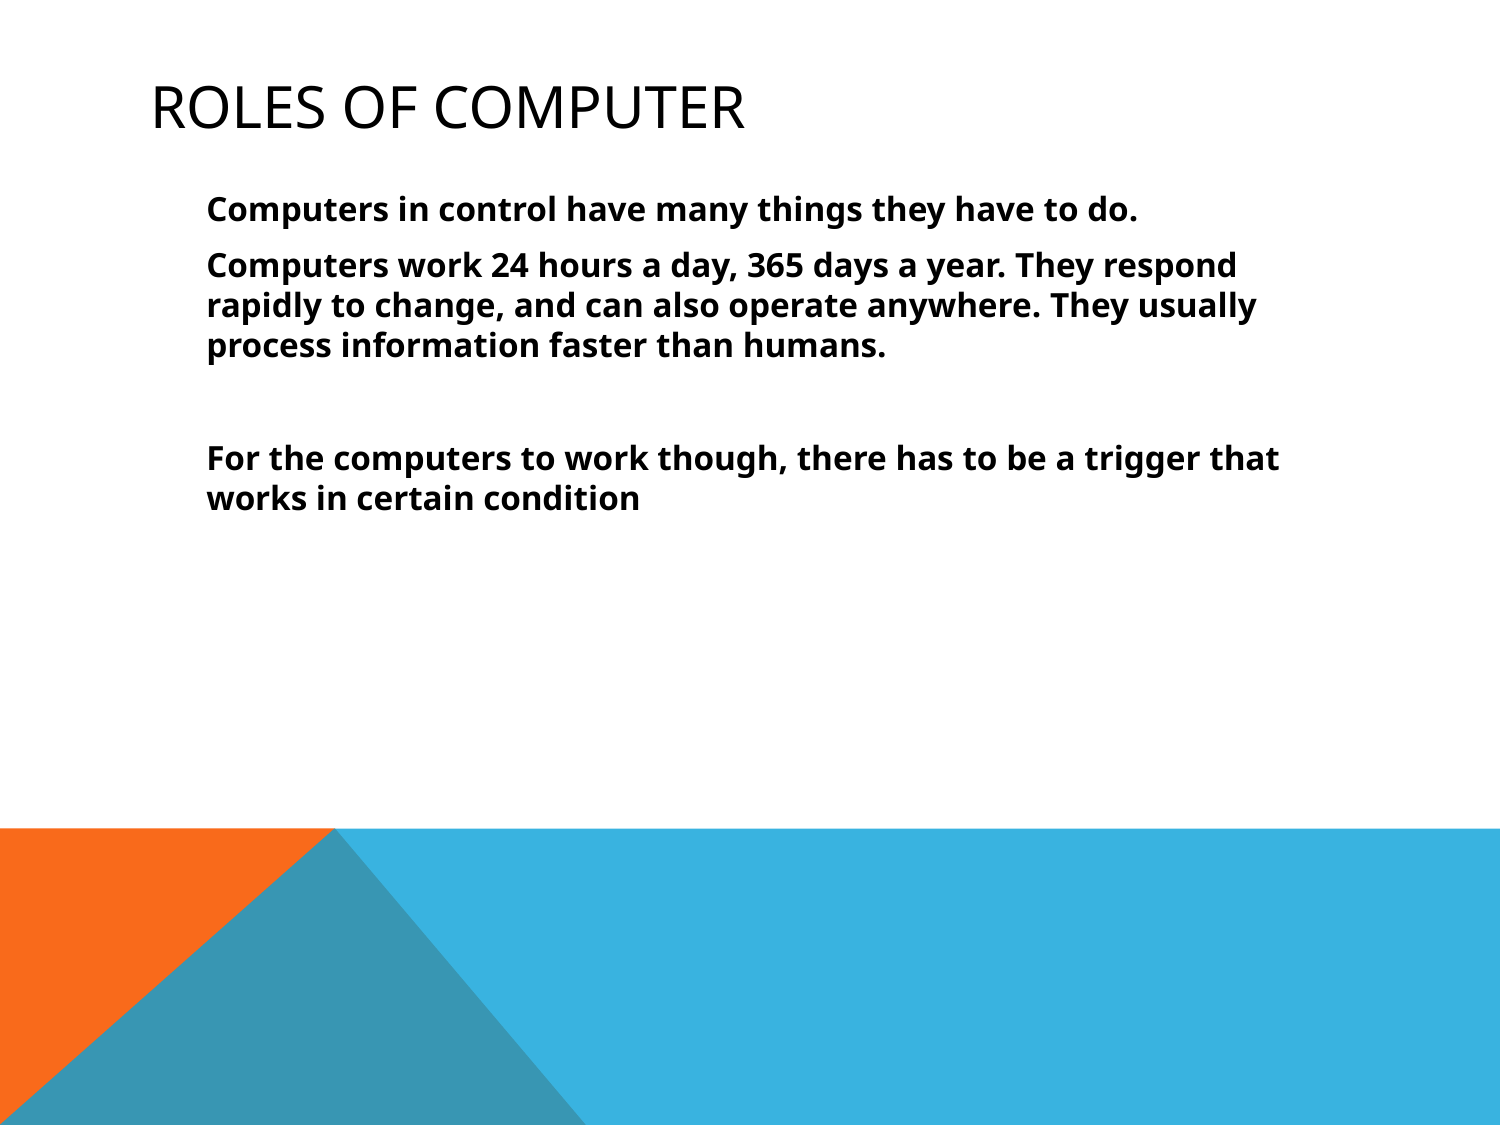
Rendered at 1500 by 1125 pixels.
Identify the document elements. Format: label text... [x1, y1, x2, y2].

title Roles of computer [135, 60, 1369, 150]
list Computers in control have many things they have to do. Computers work 24 hours a day, 365 days a year. They respond rapidly to change, and can also operate anywhere. They usually process information faster than humans. For the computers to work though, there has to be a trigger that works in certain condition [135, 180, 1369, 768]
